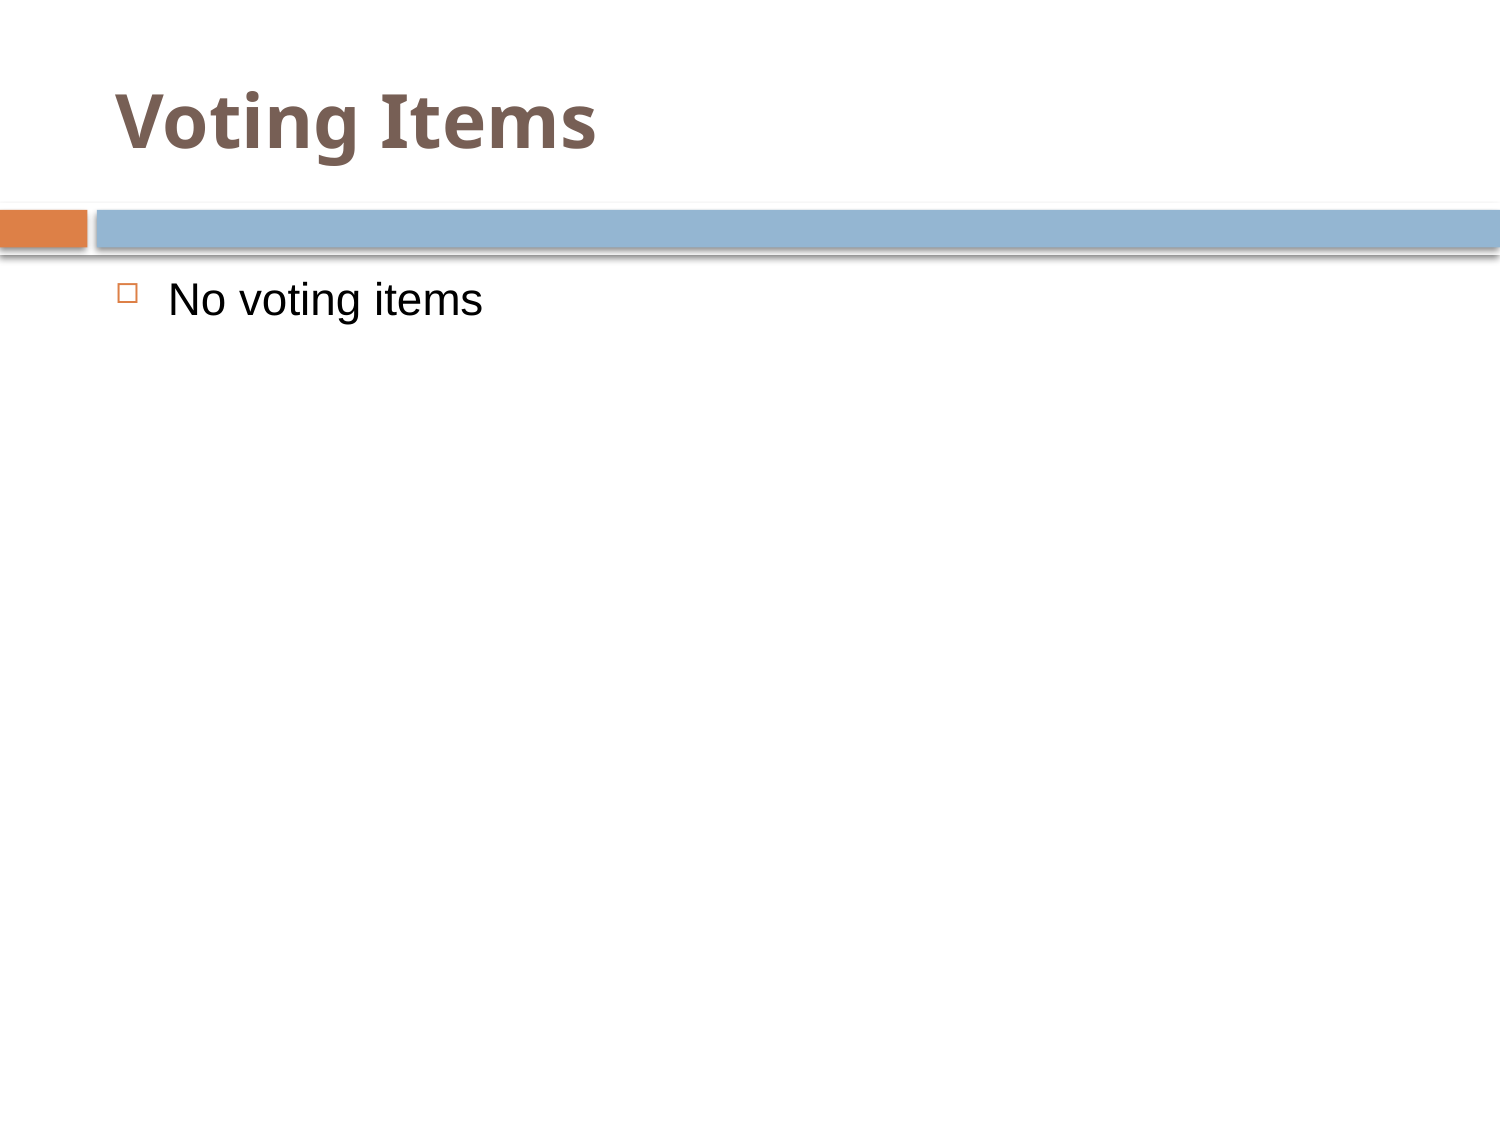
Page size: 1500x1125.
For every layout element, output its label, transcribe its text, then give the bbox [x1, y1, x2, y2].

list No voting items [100, 262, 1439, 1001]
title Voting Items [100, 37, 1439, 201]
